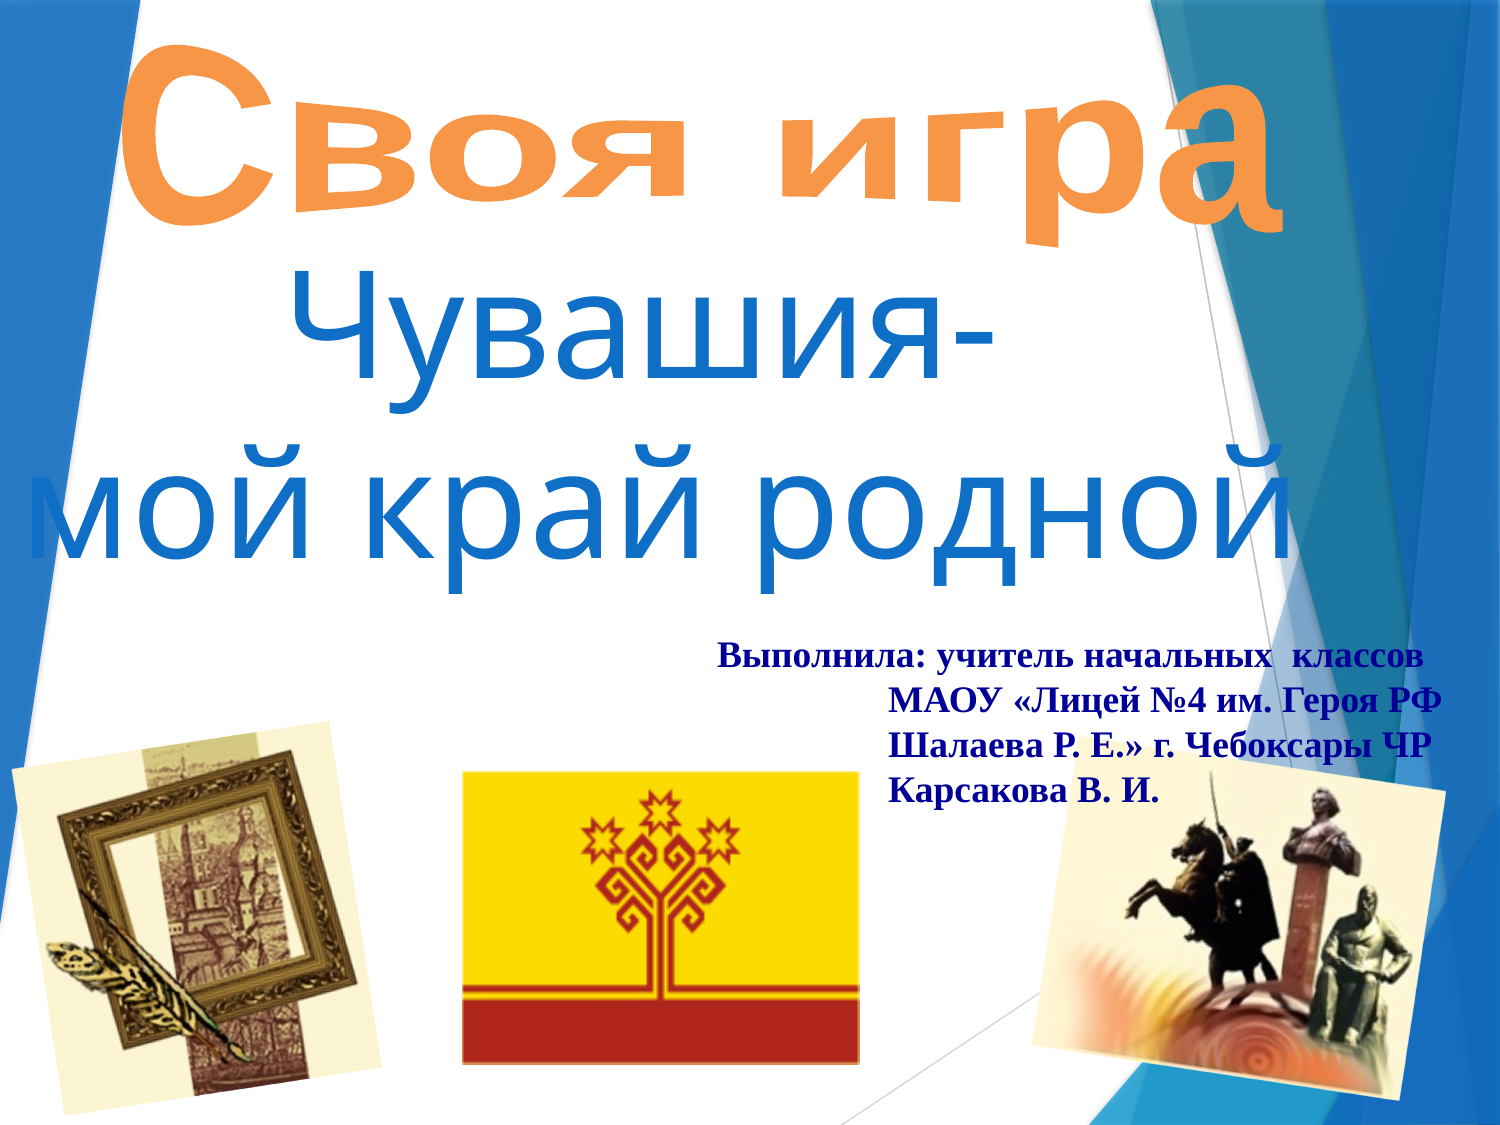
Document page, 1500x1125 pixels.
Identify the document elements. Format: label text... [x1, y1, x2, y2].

text_box Выполнила: учитель начальных классов МАОУ «Лицей №4 им. Героя РФ Шалаева Р. Е.» г. Чебоксары ЧР Карсакова В. И. [702, 622, 1483, 818]
picture [12, 721, 381, 1115]
title Чувашия- мой край родной [0, 236, 1322, 597]
picture [1033, 760, 1442, 1100]
picture [461, 771, 860, 1066]
